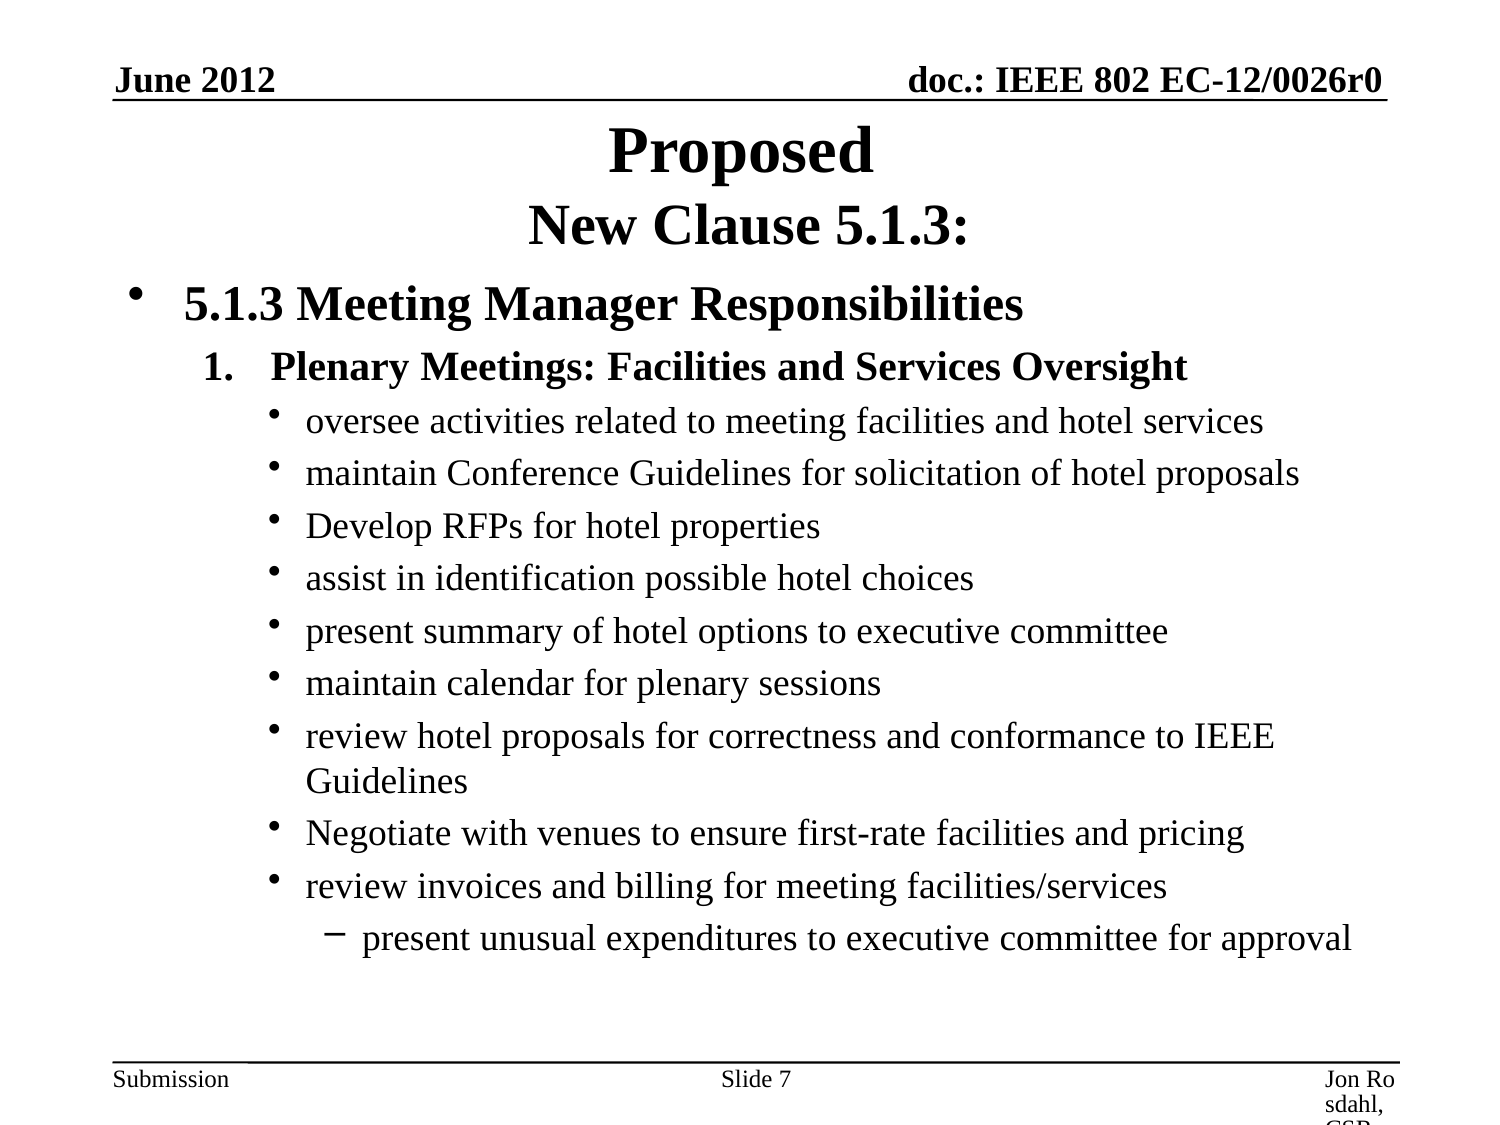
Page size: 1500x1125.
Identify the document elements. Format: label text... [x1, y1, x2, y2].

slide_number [114, 54, 278, 101]
list 5.1.3 Meeting Manager Responsibilities Plenary Meetings: Facilities and Services Oversight oversee activities related to meeting facilities and hotel services maintain Conference Guidelines for solicitation of hotel proposals Develop RFPs for hotel properties assist in identification possible hotel choices present summary of hotel options to executive committee maintain calendar for plenary sessions review hotel proposals for correctness and conformance to IEEE Guidelines Negotiate with venues to ensure first-rate facilities and pricing review invoices and billing for meeting facilities/services present unusual expenditures to executive committee for approval [112, 262, 1388, 1001]
title Proposed New Clause 5.1.3: [112, 112, 1388, 251]
slide_number Slide 7 [712, 1061, 800, 1093]
footer Jon Rosdahl, CSR [1324, 1061, 1402, 1093]
